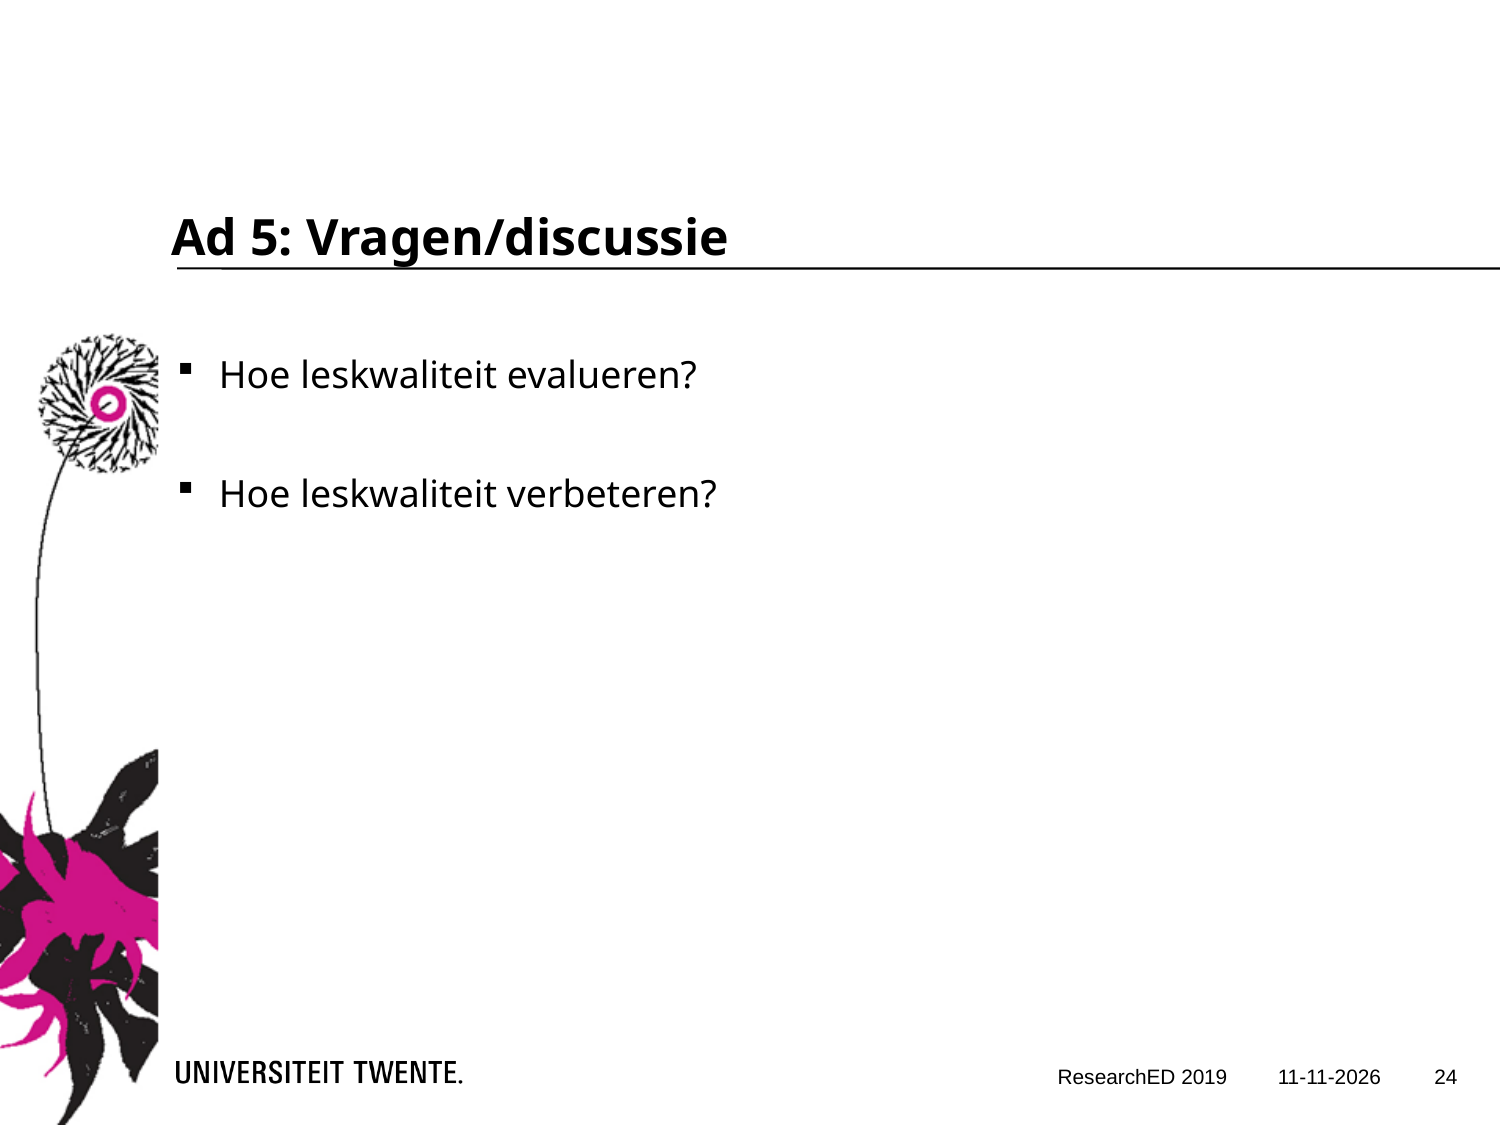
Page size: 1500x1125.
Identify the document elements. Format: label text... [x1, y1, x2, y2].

list Hoe leskwaliteit evalueren? Hoe leskwaliteit verbeteren? [177, 336, 1458, 921]
slide_number 24 [1395, 1049, 1458, 1125]
picture [0, 0, 482, 1125]
title Ad 5: Vragen/discussie [171, 78, 1452, 266]
footer ResearchED 2019 [580, 1049, 1243, 1125]
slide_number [1243, 1049, 1395, 1125]
